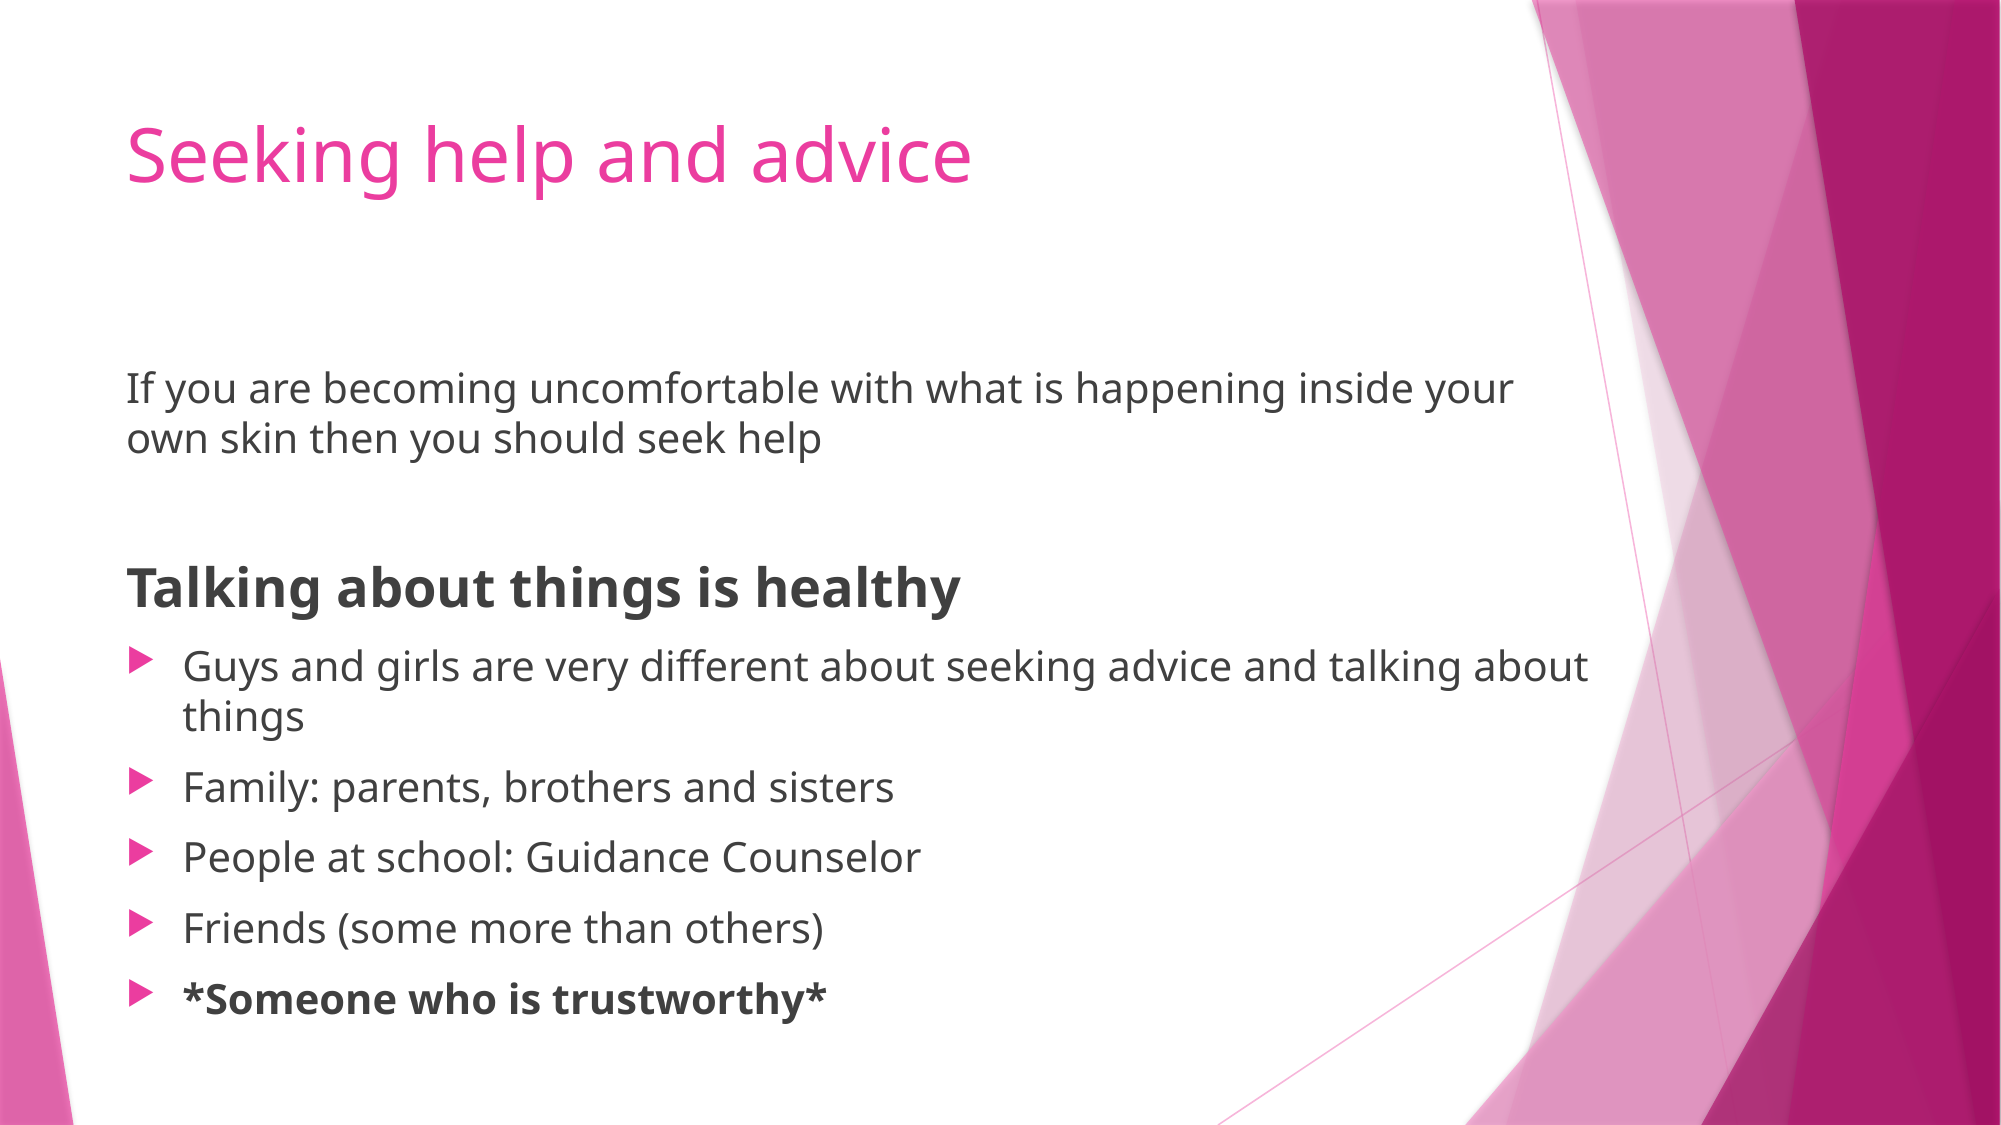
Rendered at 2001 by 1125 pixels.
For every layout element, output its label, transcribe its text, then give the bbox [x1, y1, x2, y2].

title Seeking help and advice [111, 99, 1522, 317]
list If you are becoming uncomfortable with what is happening inside your own skin then you should seek help Talking about things is healthy Guys and girls are very different about seeking advice and talking about things Family: parents, brothers and sisters People at school: Guidance Counselor Friends (some more than others) *Someone who is trustworthy* [111, 354, 1610, 992]
